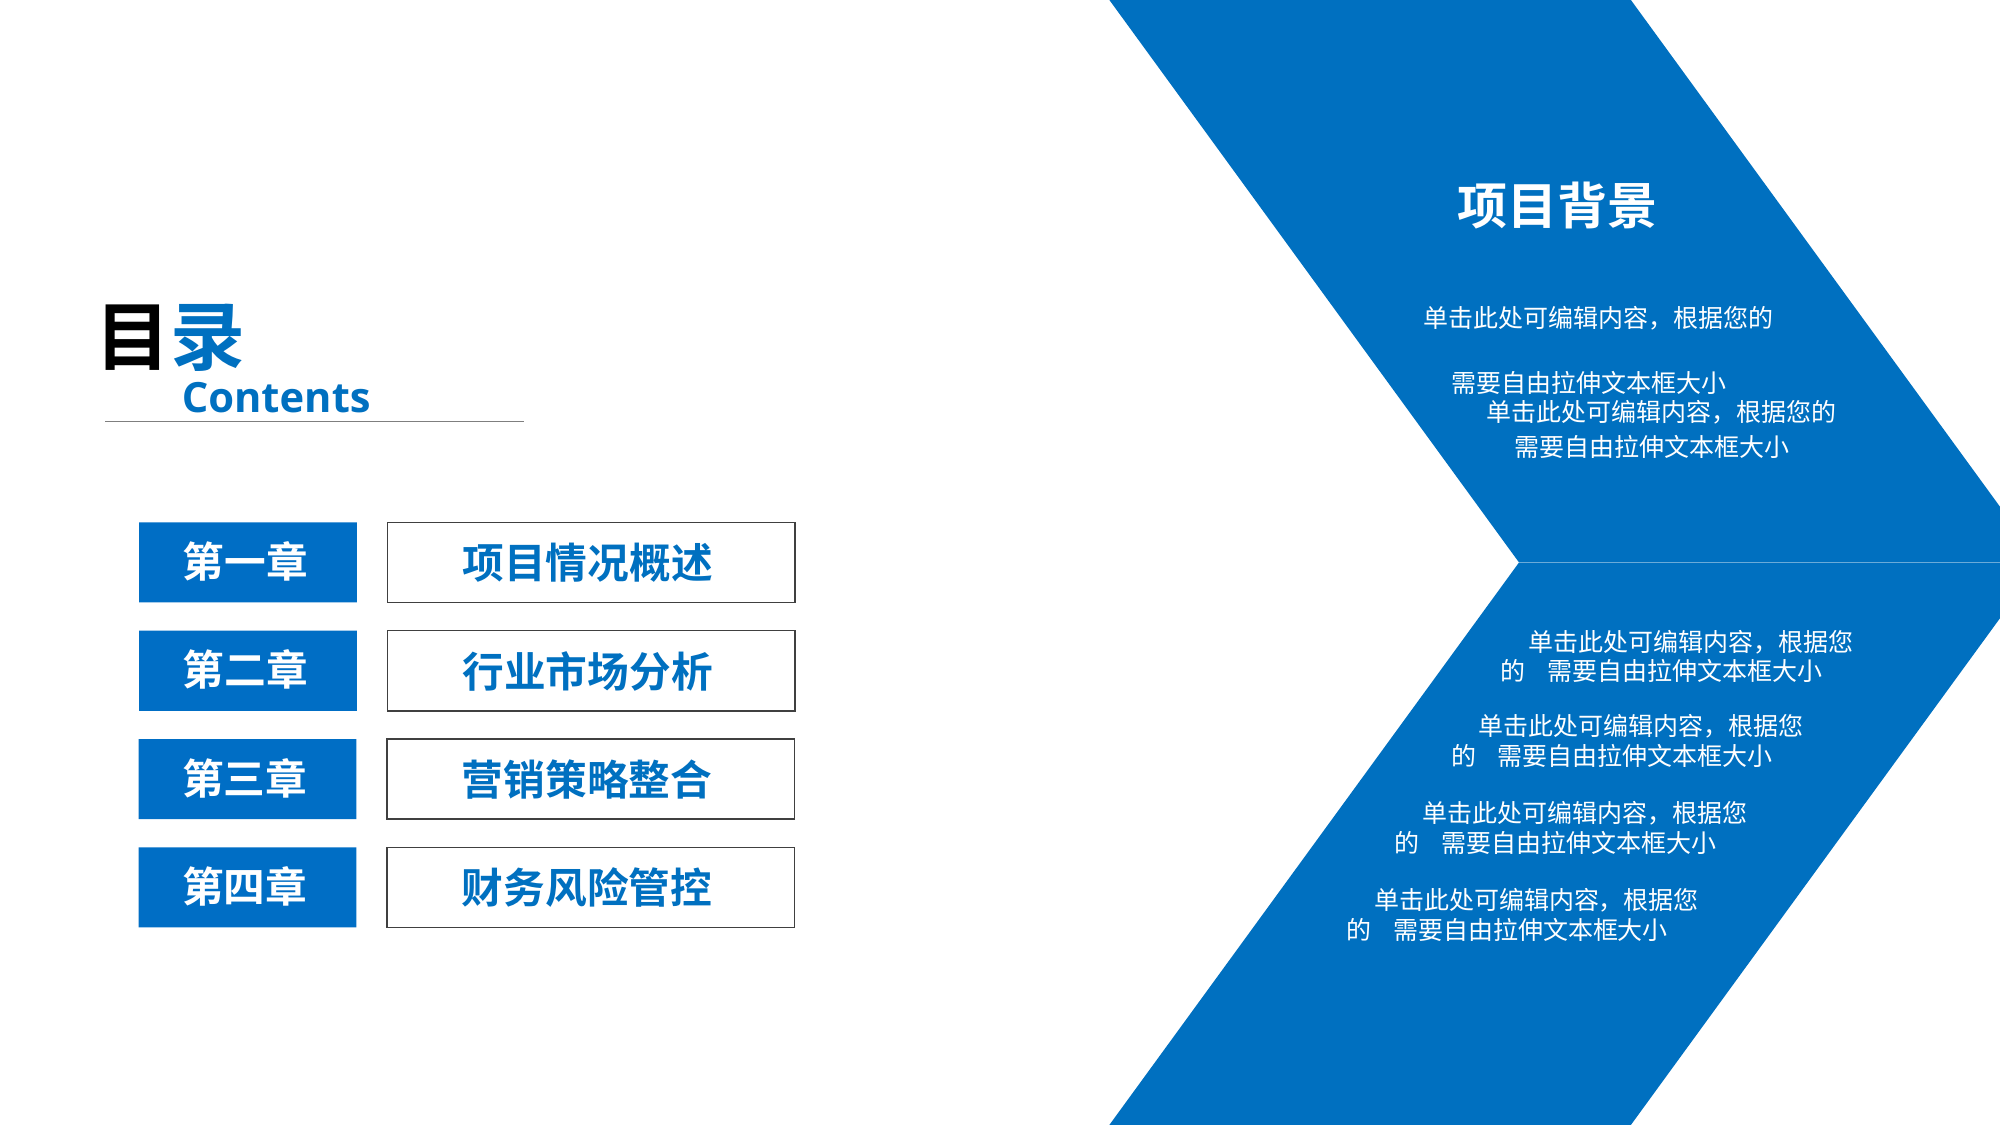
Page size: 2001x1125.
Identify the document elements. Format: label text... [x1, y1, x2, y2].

text_box 单击此处可编辑内容，根据您的 需要自由拉伸文本框大小 [1500, 625, 1862, 686]
text_box 单击此处可编辑内容，根据您的 需要自由拉伸文本框大小 [1451, 710, 1812, 771]
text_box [138, 522, 903, 603]
text_box 单击此处可编辑内容，根据您的 需要自由拉伸文本框大小 [1346, 885, 1707, 946]
text_box 单击此处可编辑内容，根据您的 需要自由拉伸文本框大小 [1486, 396, 1848, 462]
text_box 单击此处可编辑内容，根据您的 需要自由拉伸文本框大小 [1423, 302, 1785, 398]
text_box 项目背景 [1443, 167, 1707, 243]
text_box 单击此处可编辑内容，根据您的 需要自由拉伸文本框大小 [1394, 797, 1756, 858]
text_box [80, 281, 524, 430]
text_box [1109, 563, 2000, 1125]
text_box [138, 630, 903, 712]
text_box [138, 847, 903, 928]
text_box [1109, 0, 2000, 563]
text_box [138, 738, 903, 820]
